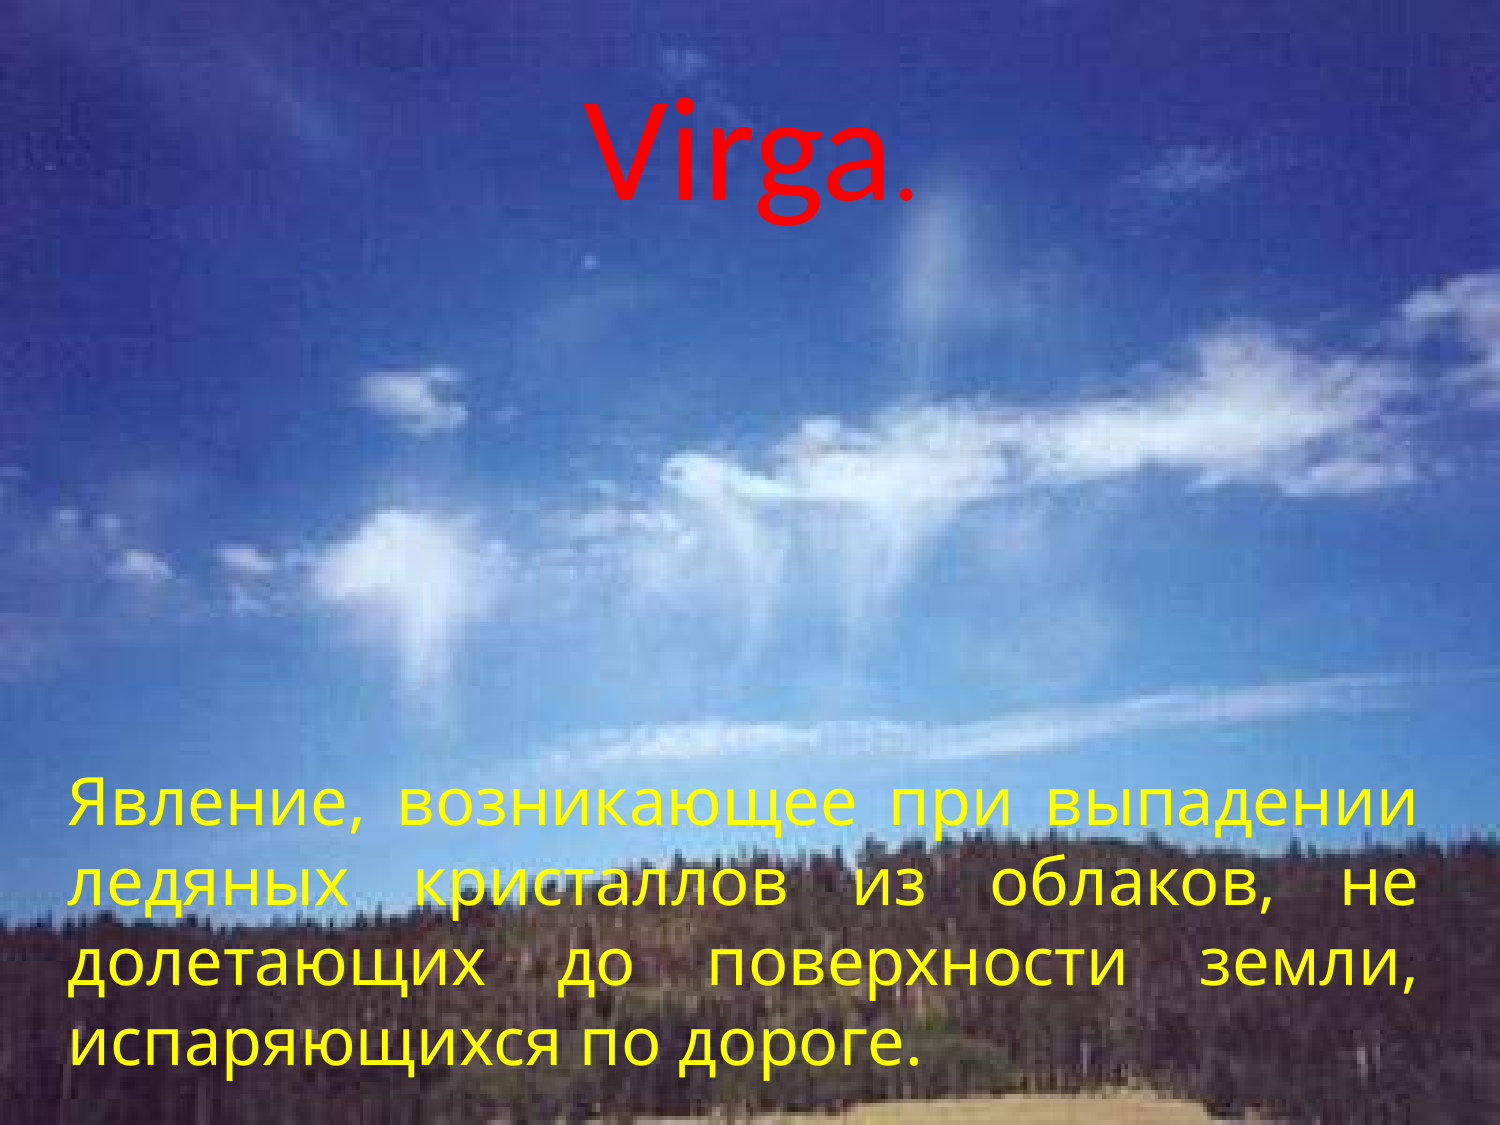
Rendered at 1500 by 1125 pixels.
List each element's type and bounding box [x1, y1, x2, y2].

list [0, 0, 1500, 1125]
